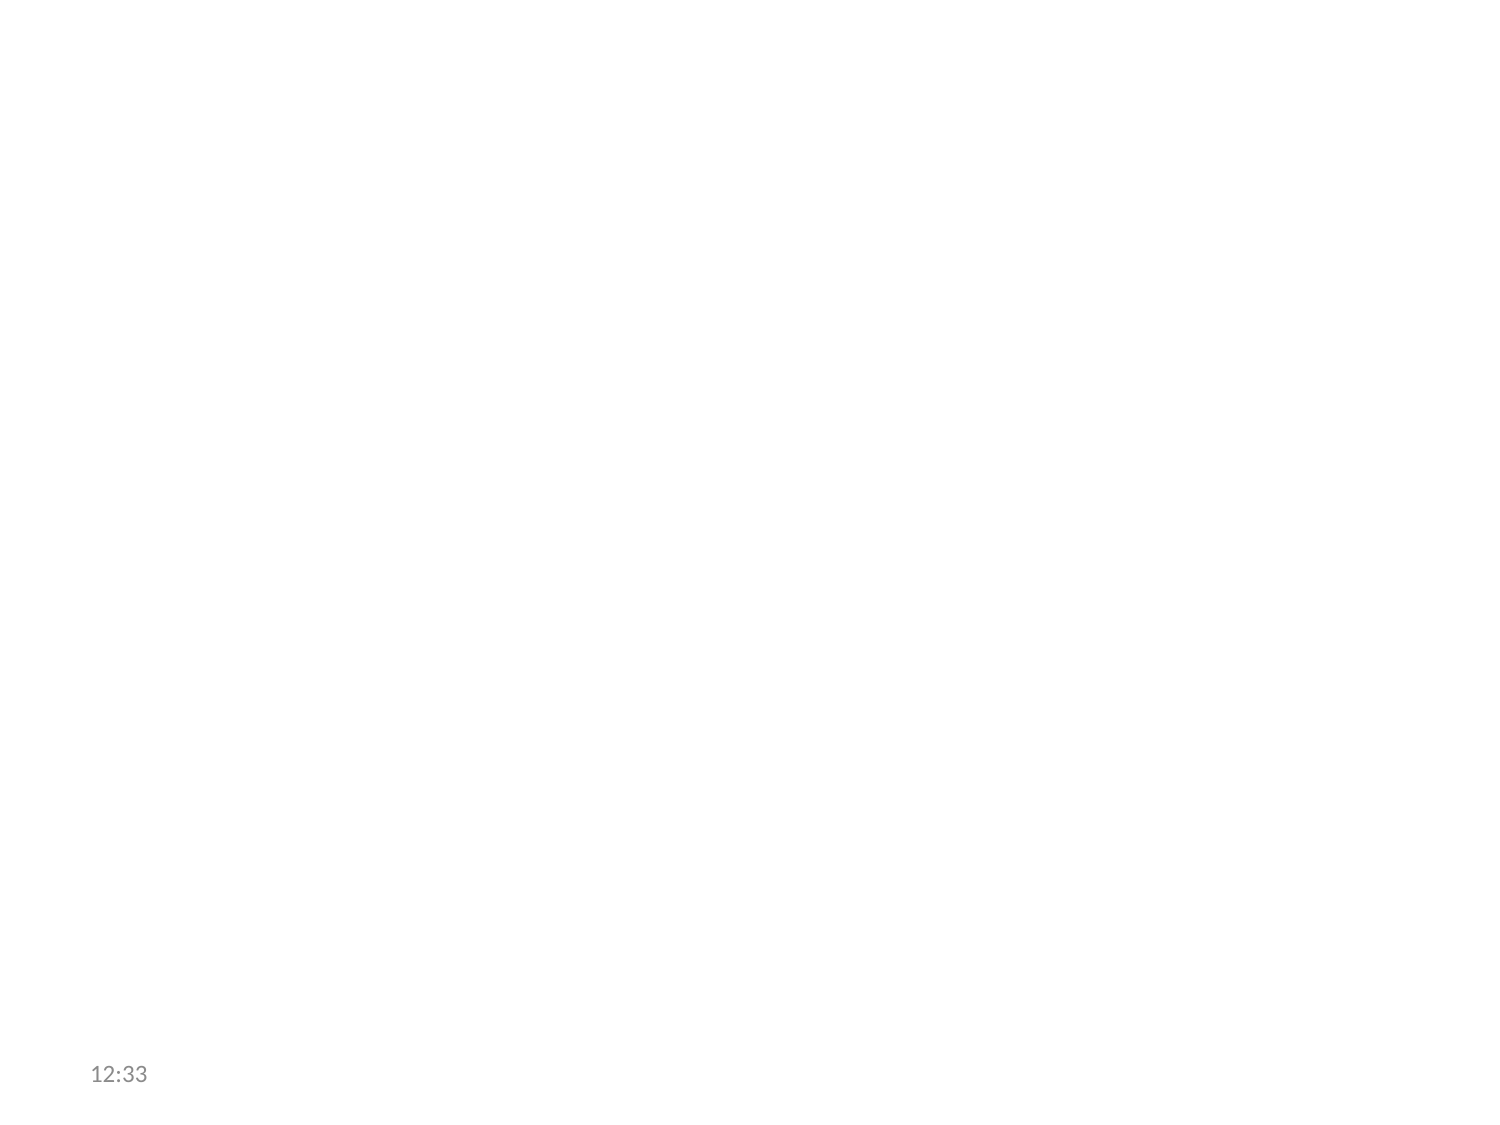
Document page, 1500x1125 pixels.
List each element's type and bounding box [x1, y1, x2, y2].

slide_number [75, 1042, 425, 1103]
